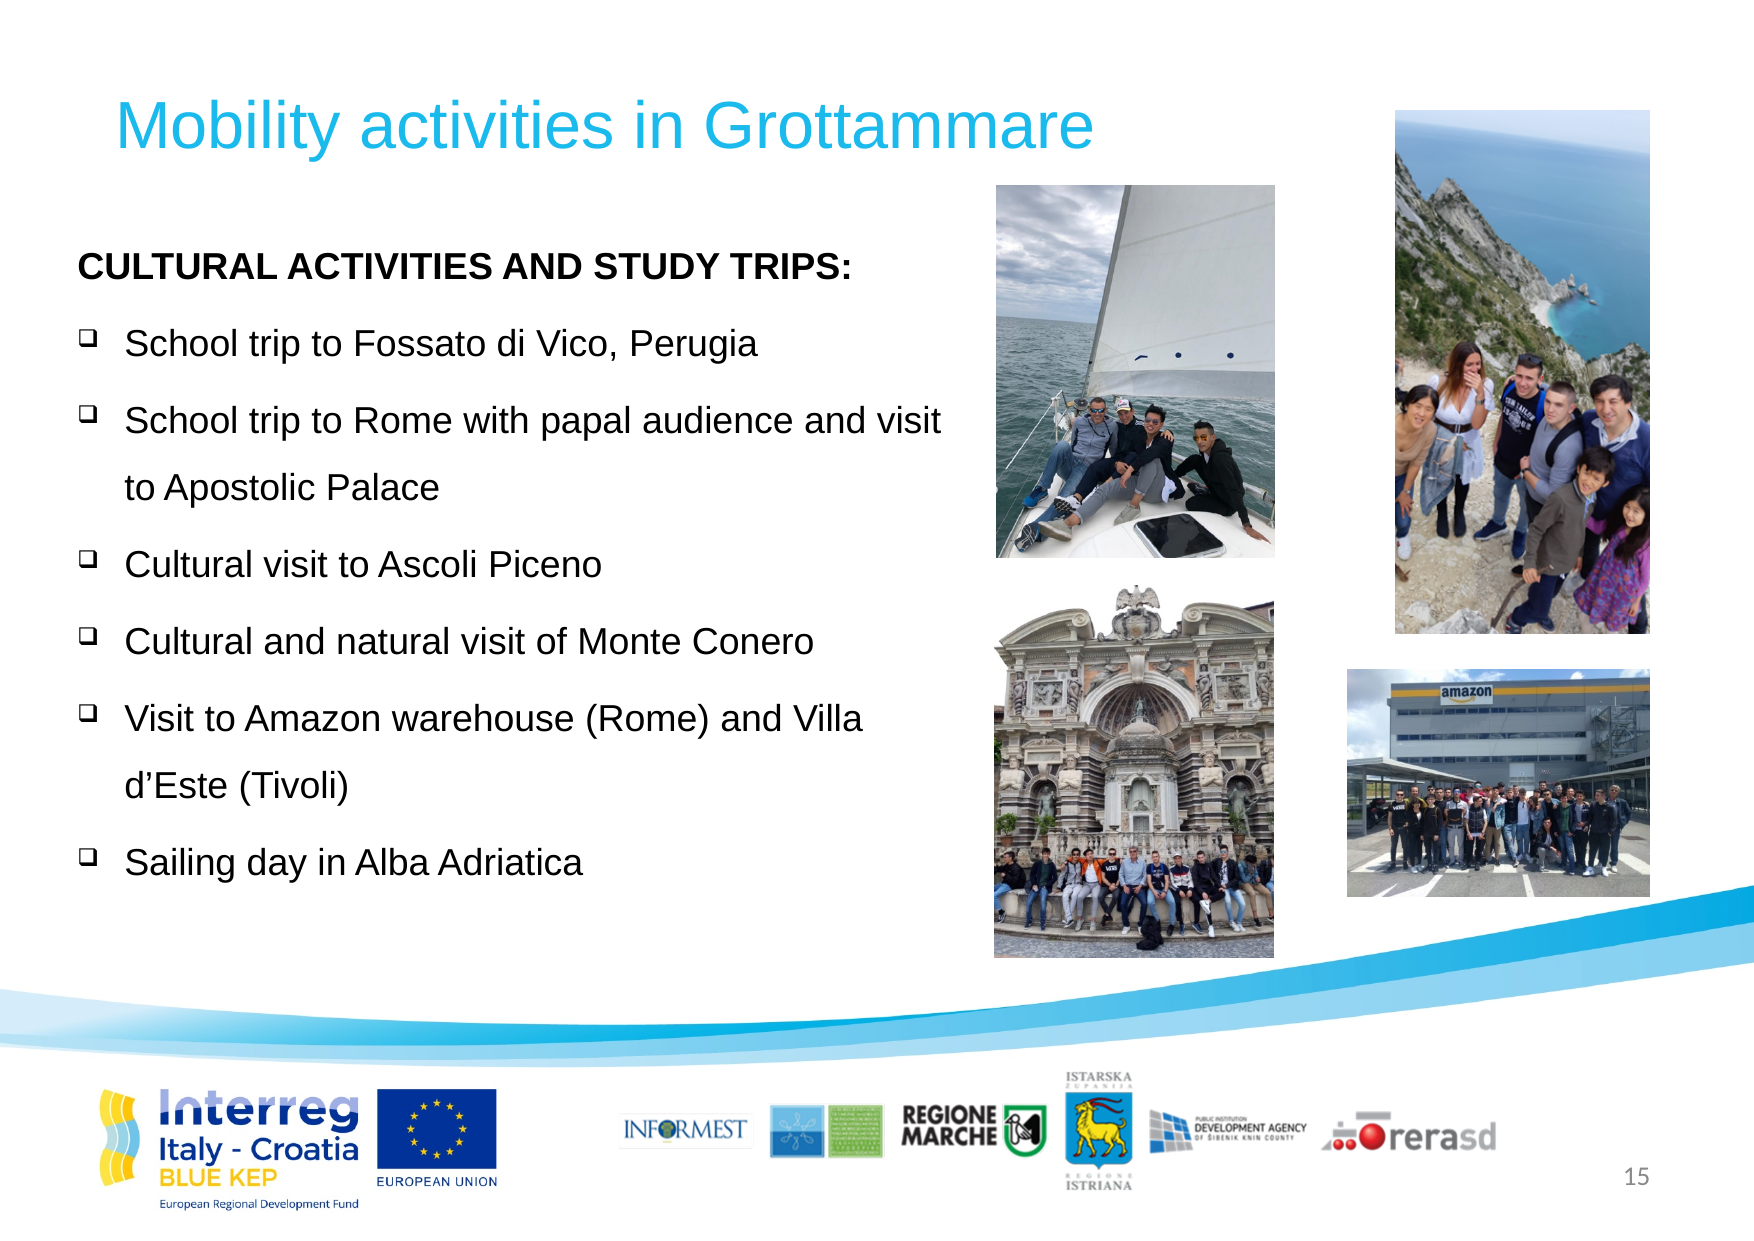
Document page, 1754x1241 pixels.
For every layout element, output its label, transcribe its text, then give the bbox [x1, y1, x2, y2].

text_box CULTURAL ACTIVITIES AND STUDY TRIPS: School trip to Fossato di Vico, Perugia School trip to Rome with papal audience and visit to Apostolic Palace Cultural visit to Ascoli Piceno Cultural and natural visit of Monte Conero Visit to Amazon warehouse (Rome) and Villa d’Este (Tivoli) Sailing day in Alba Adriatica [62, 212, 971, 891]
slide_number 15 [1607, 1141, 1666, 1208]
picture [0, 0, 1754, 1241]
text_box Mobility activities in Grottammare [98, 72, 1650, 170]
